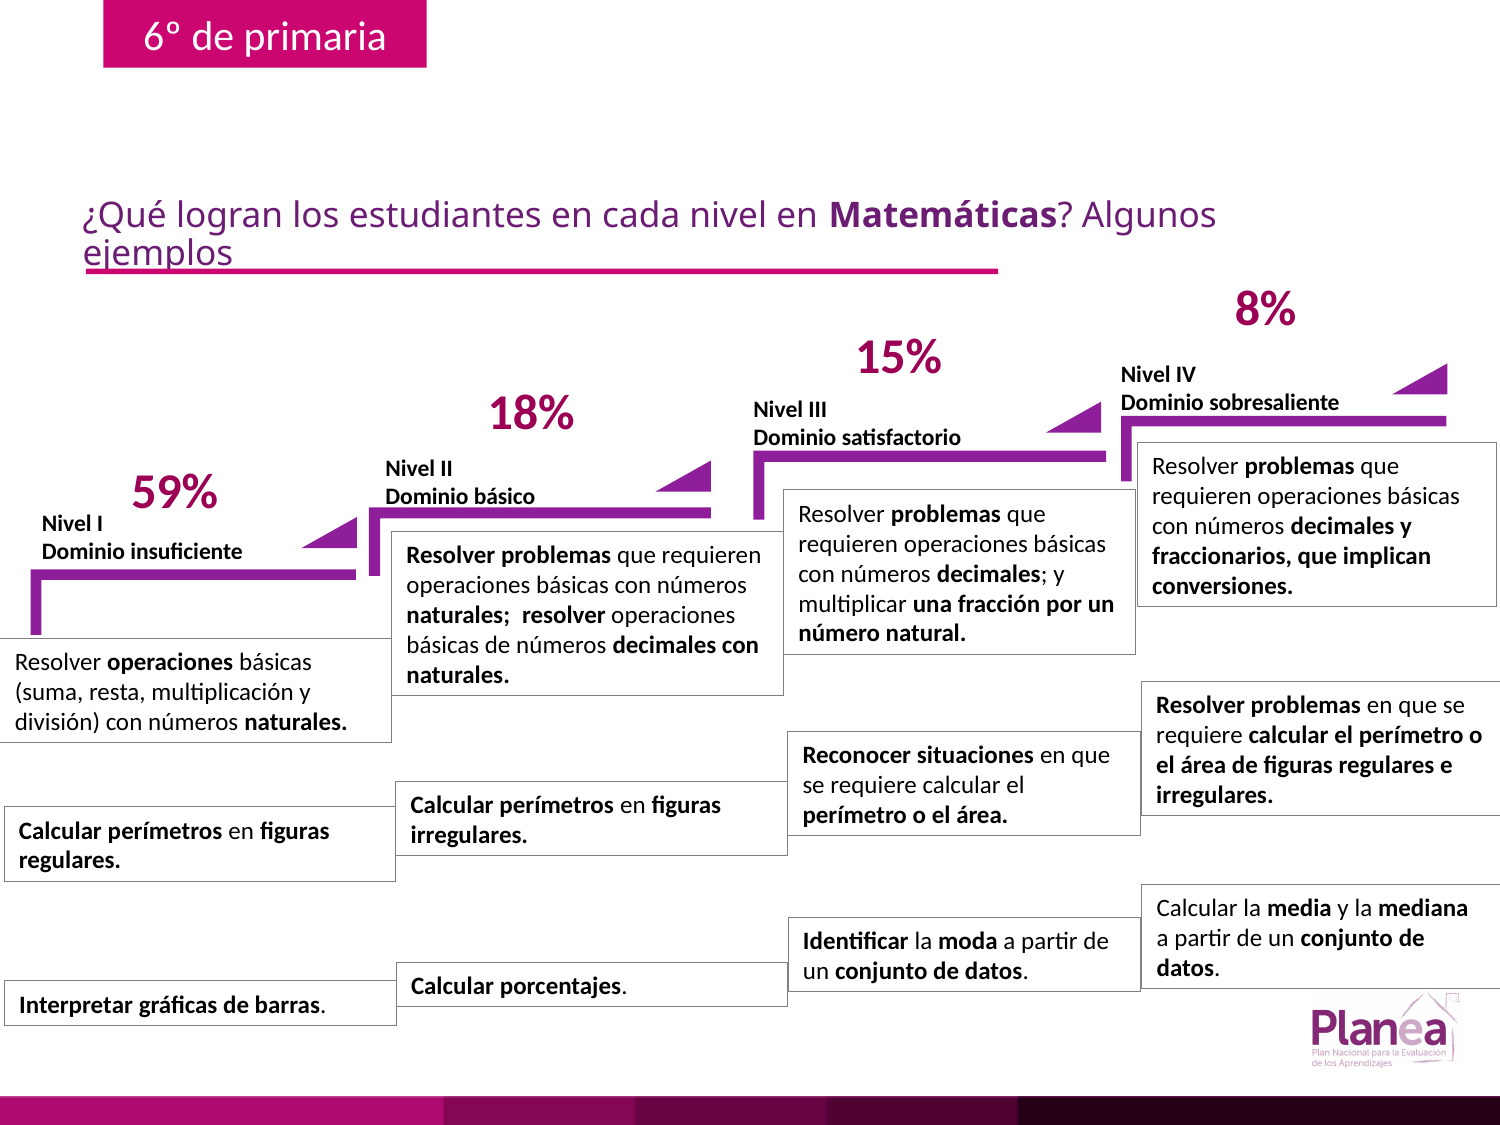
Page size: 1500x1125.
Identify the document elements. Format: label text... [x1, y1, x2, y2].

picture [1312, 1027, 1462, 1068]
text_box ¿Qué logran los estudiantes en cada nivel en Matemáticas? Algunos ejemplos [67, 189, 1392, 267]
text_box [4, 884, 1500, 1027]
picture [0, 1096, 1500, 1125]
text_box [27, 267, 1448, 441]
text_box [0, 441, 1497, 745]
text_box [4, 681, 1500, 883]
